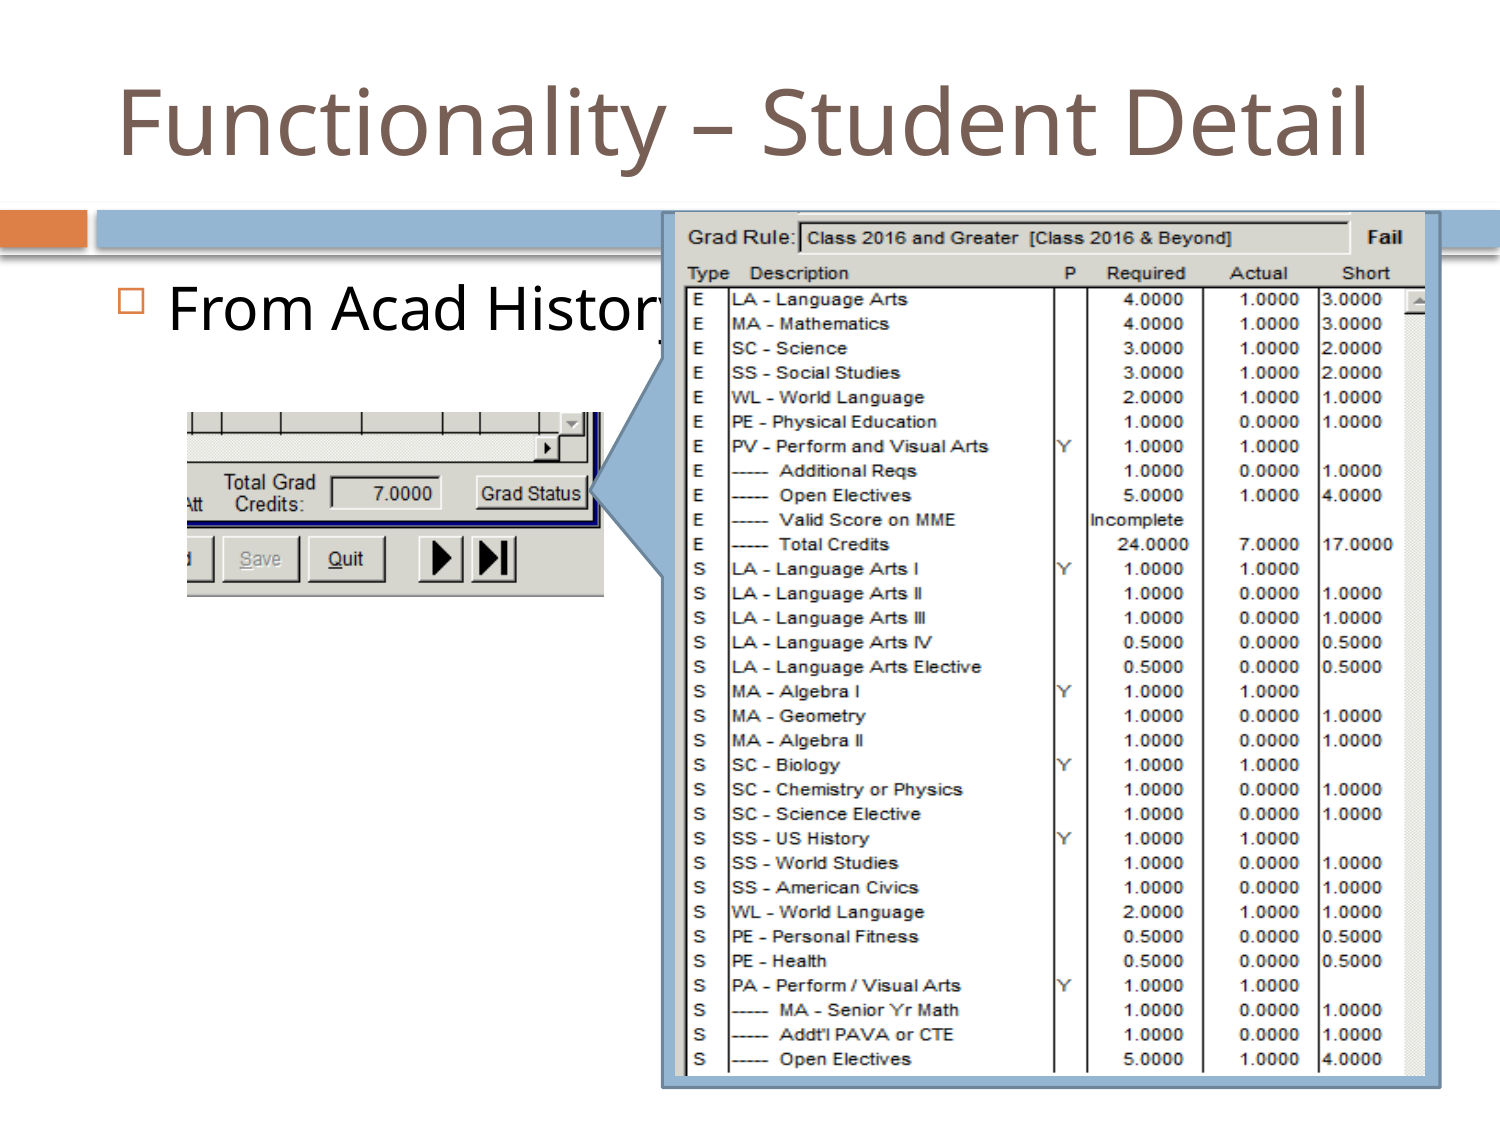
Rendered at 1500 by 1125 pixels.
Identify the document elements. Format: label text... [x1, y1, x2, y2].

list From Acad History [100, 262, 660, 1088]
picture [674, 212, 1426, 1076]
picture [187, 412, 604, 598]
text_box [609, 210, 1442, 1090]
title Functionality – Student Detail [100, 37, 1438, 200]
